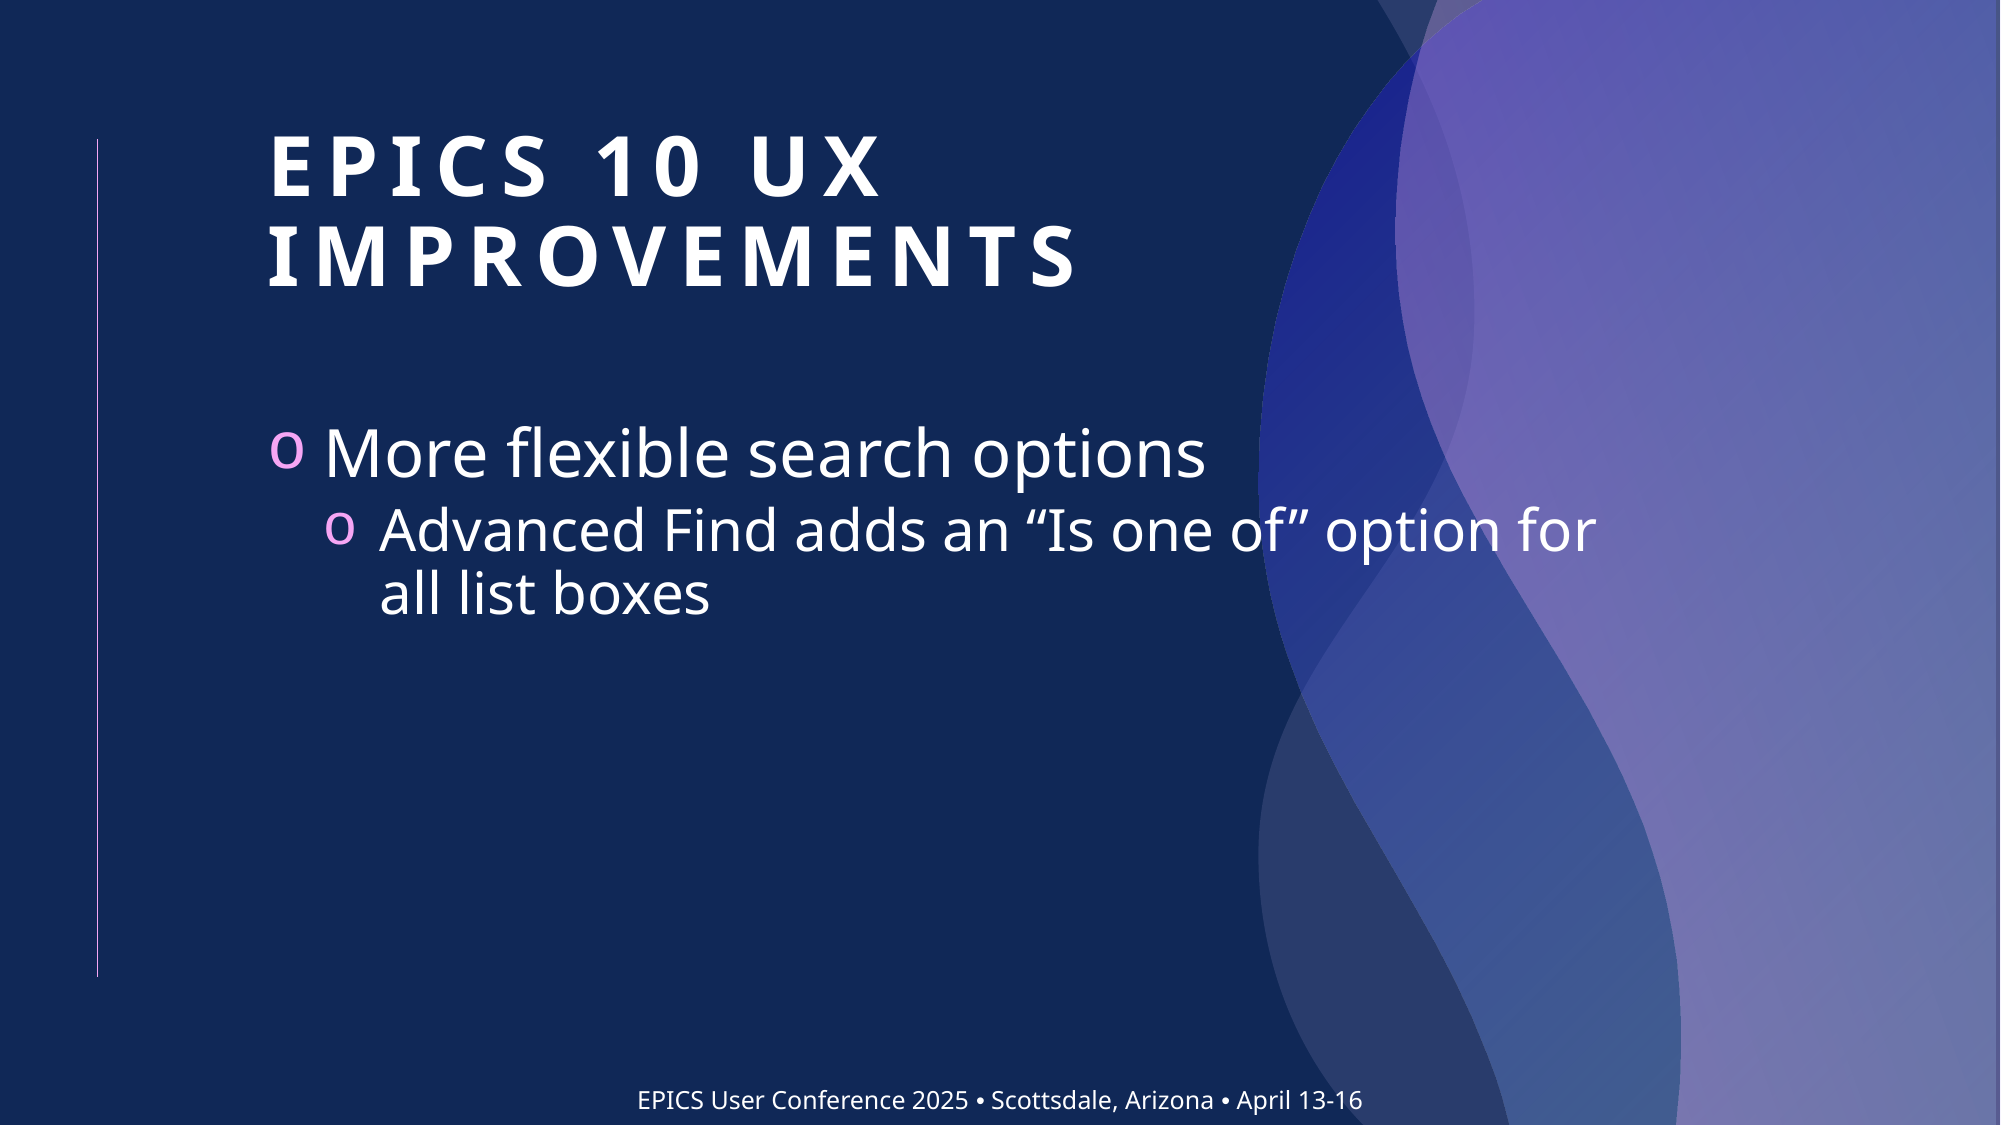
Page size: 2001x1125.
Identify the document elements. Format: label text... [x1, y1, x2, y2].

list More flexible search options Advanced Find adds an “Is one of” option for all list boxes [251, 363, 1644, 902]
title EPICS 10 UX Improvements [251, 136, 1709, 312]
